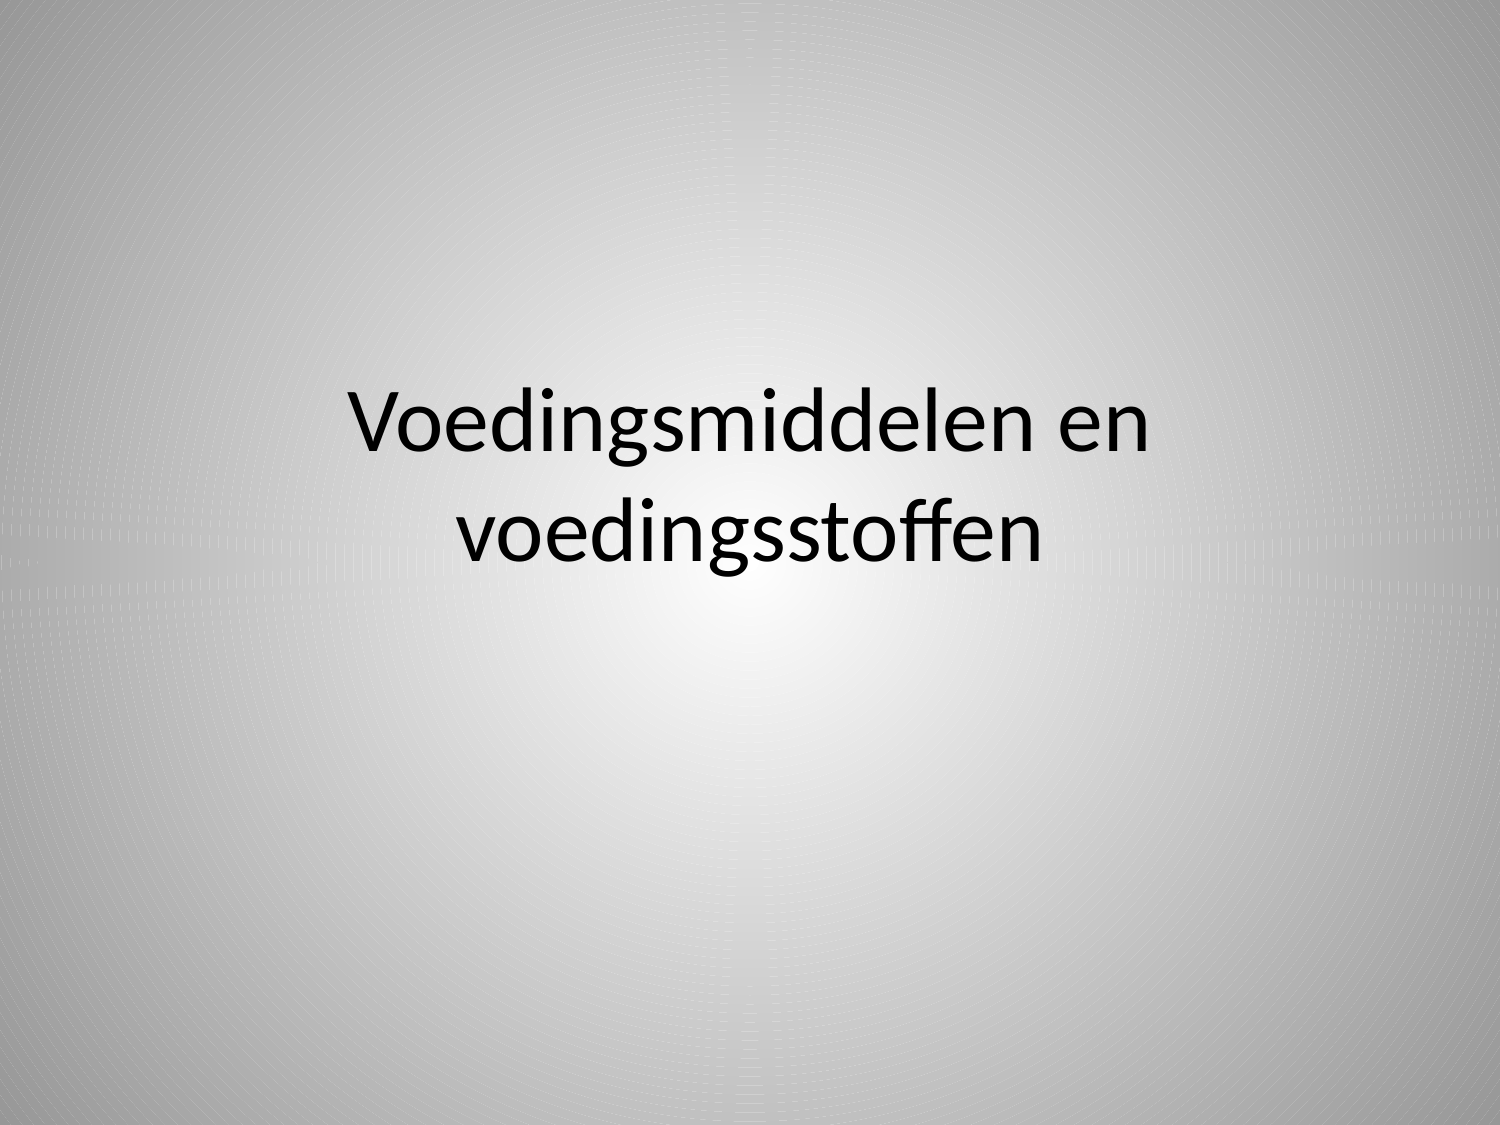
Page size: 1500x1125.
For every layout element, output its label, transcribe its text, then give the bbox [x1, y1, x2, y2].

title Voedingsmiddelen en voedingsstoffen [112, 349, 1388, 591]
